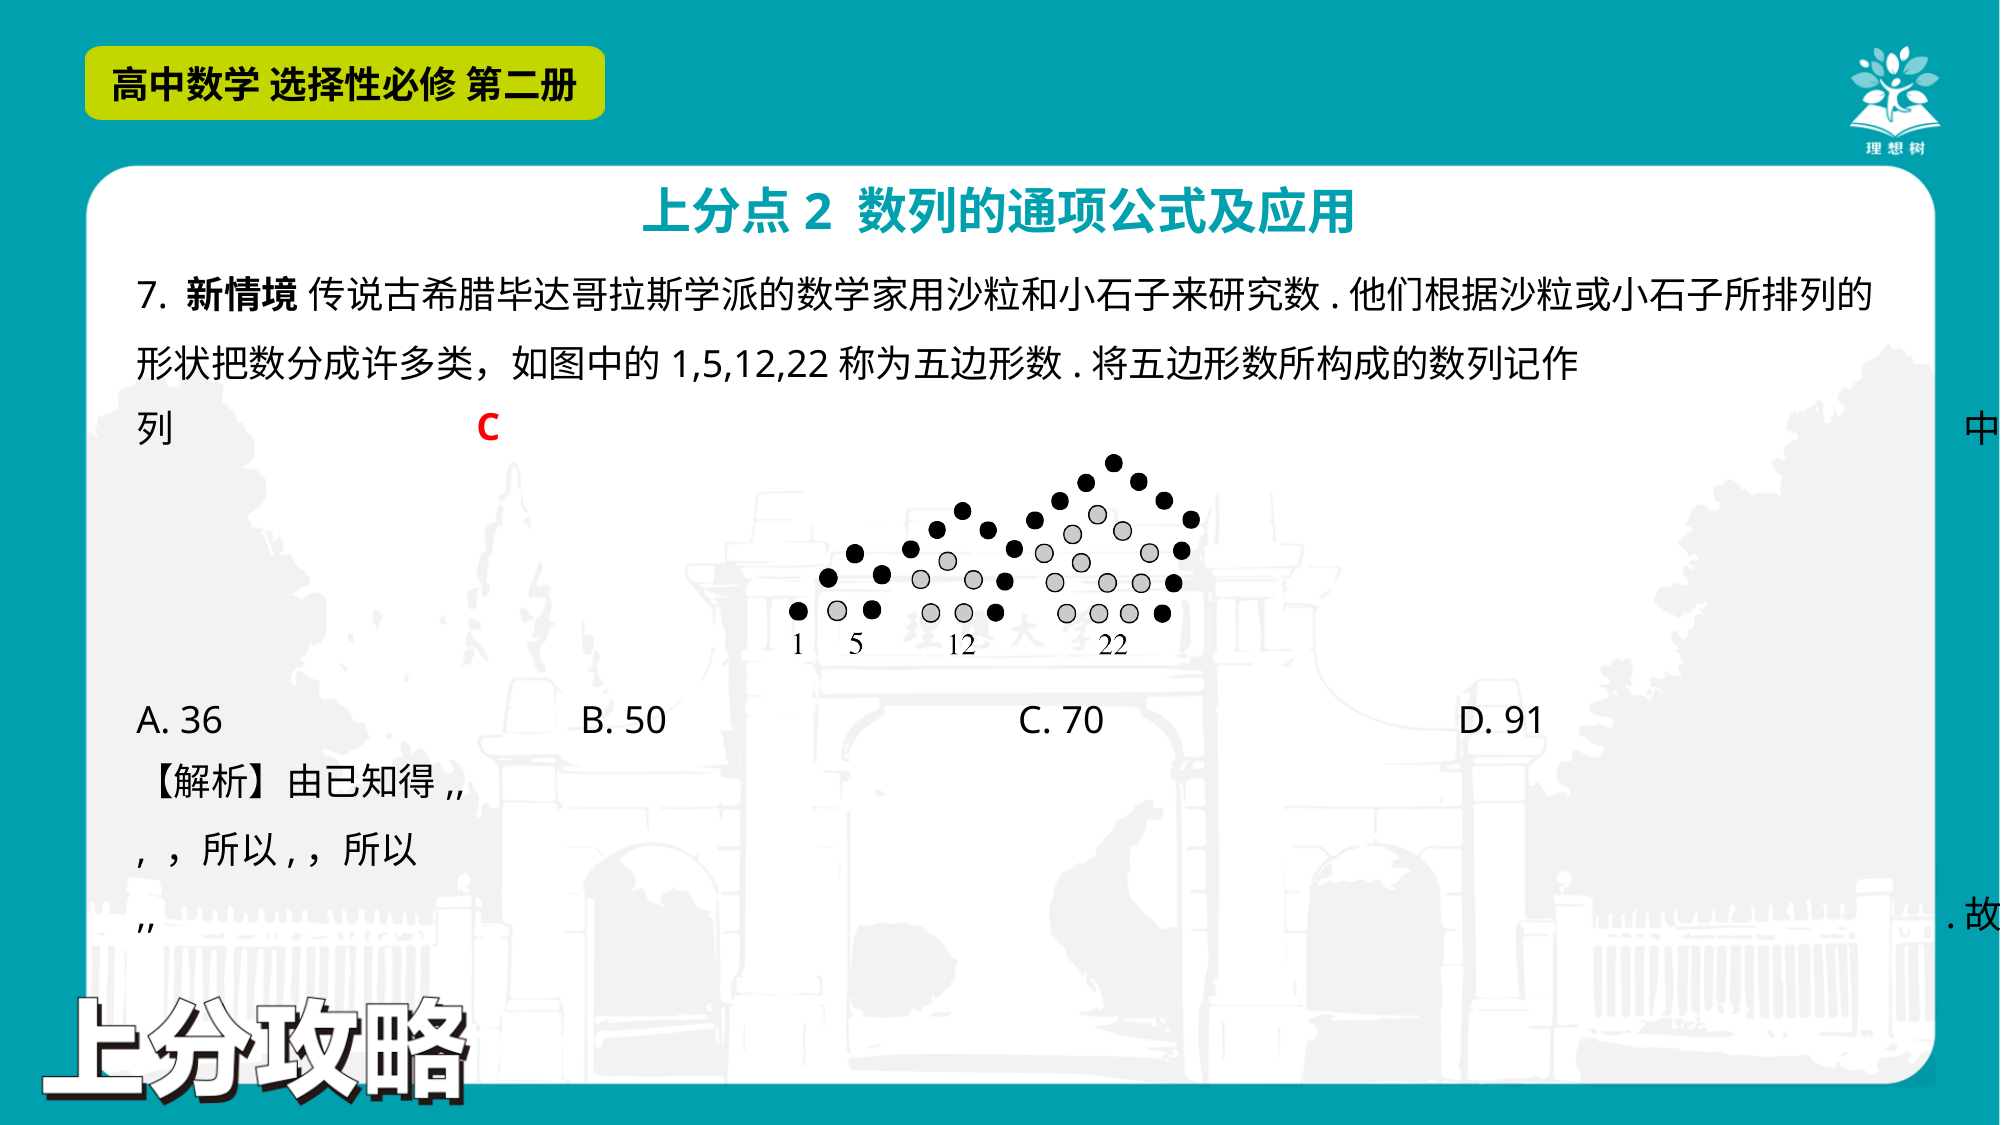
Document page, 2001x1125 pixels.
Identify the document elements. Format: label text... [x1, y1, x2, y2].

text_box A. 36 B. 50 C. 70 D. 91 [136, 674, 1865, 734]
picture [1970, 916, 1978, 924]
picture [1986, 906, 1994, 918]
text_box C [461, 382, 516, 441]
picture [0, 0, 2000, 1125]
picture [1992, 906, 2000, 928]
